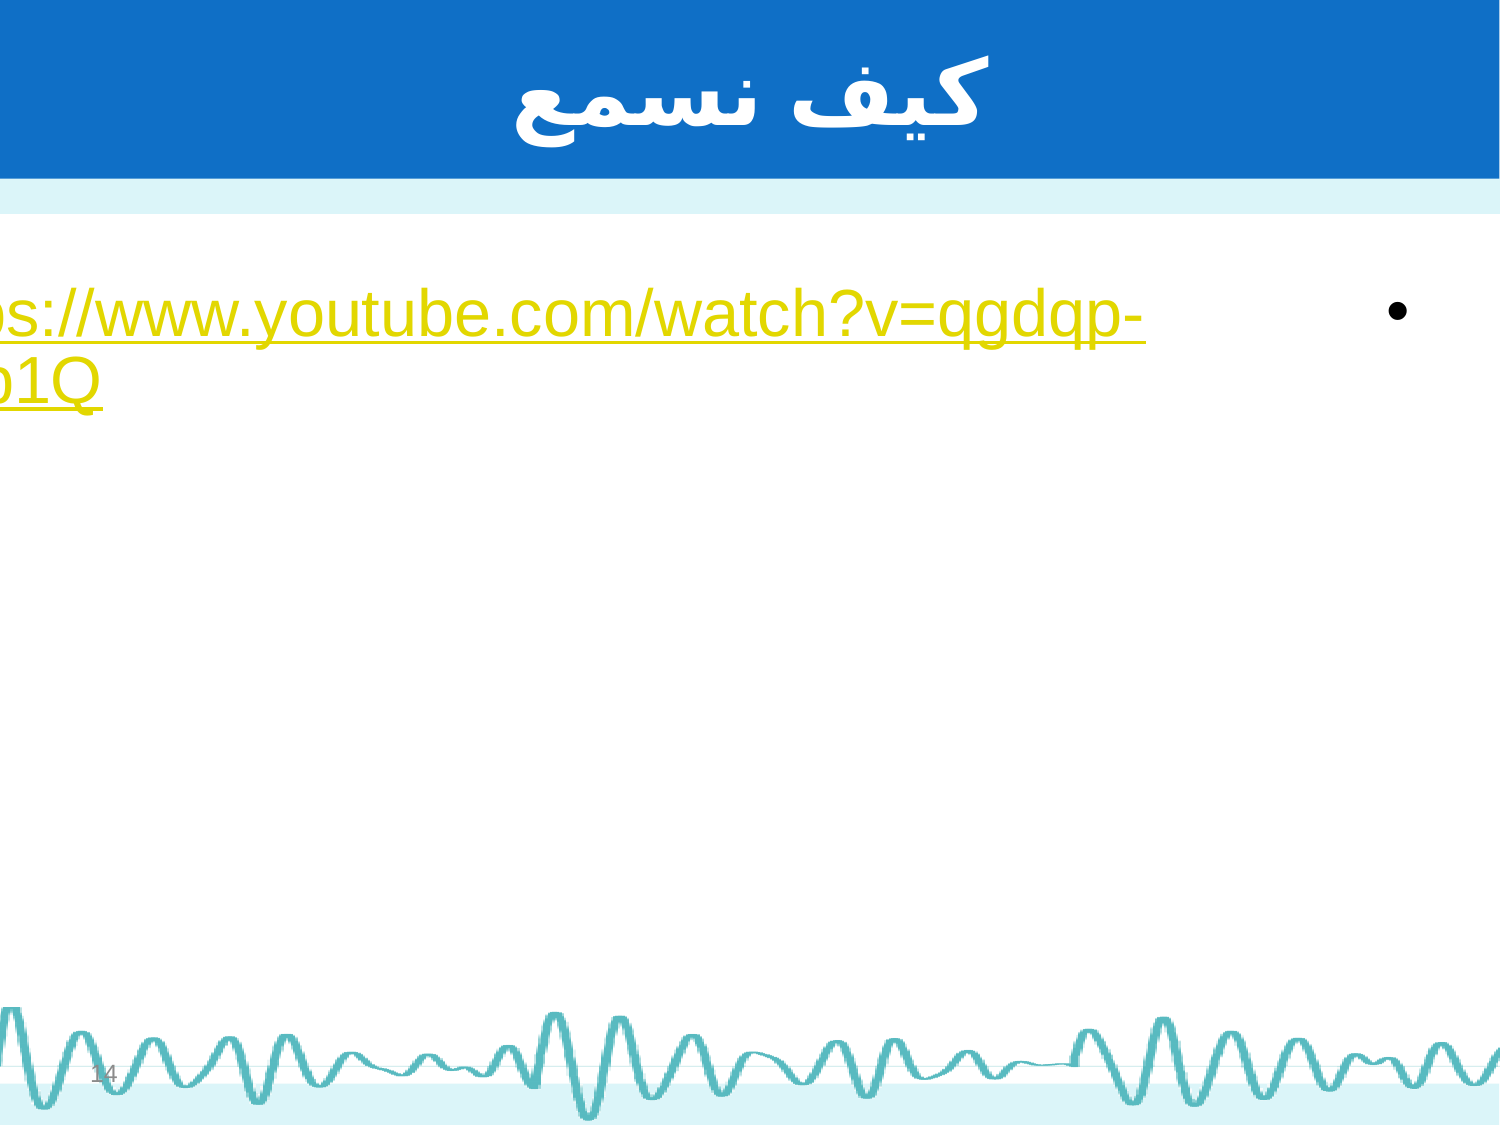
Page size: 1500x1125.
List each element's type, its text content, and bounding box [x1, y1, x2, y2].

list https://www.youtube.com/watch?v=qgdqp-oPb1Q [75, 262, 1425, 1005]
slide_number 14 [75, 1042, 425, 1103]
title كيف نسمع [75, 0, 1425, 183]
